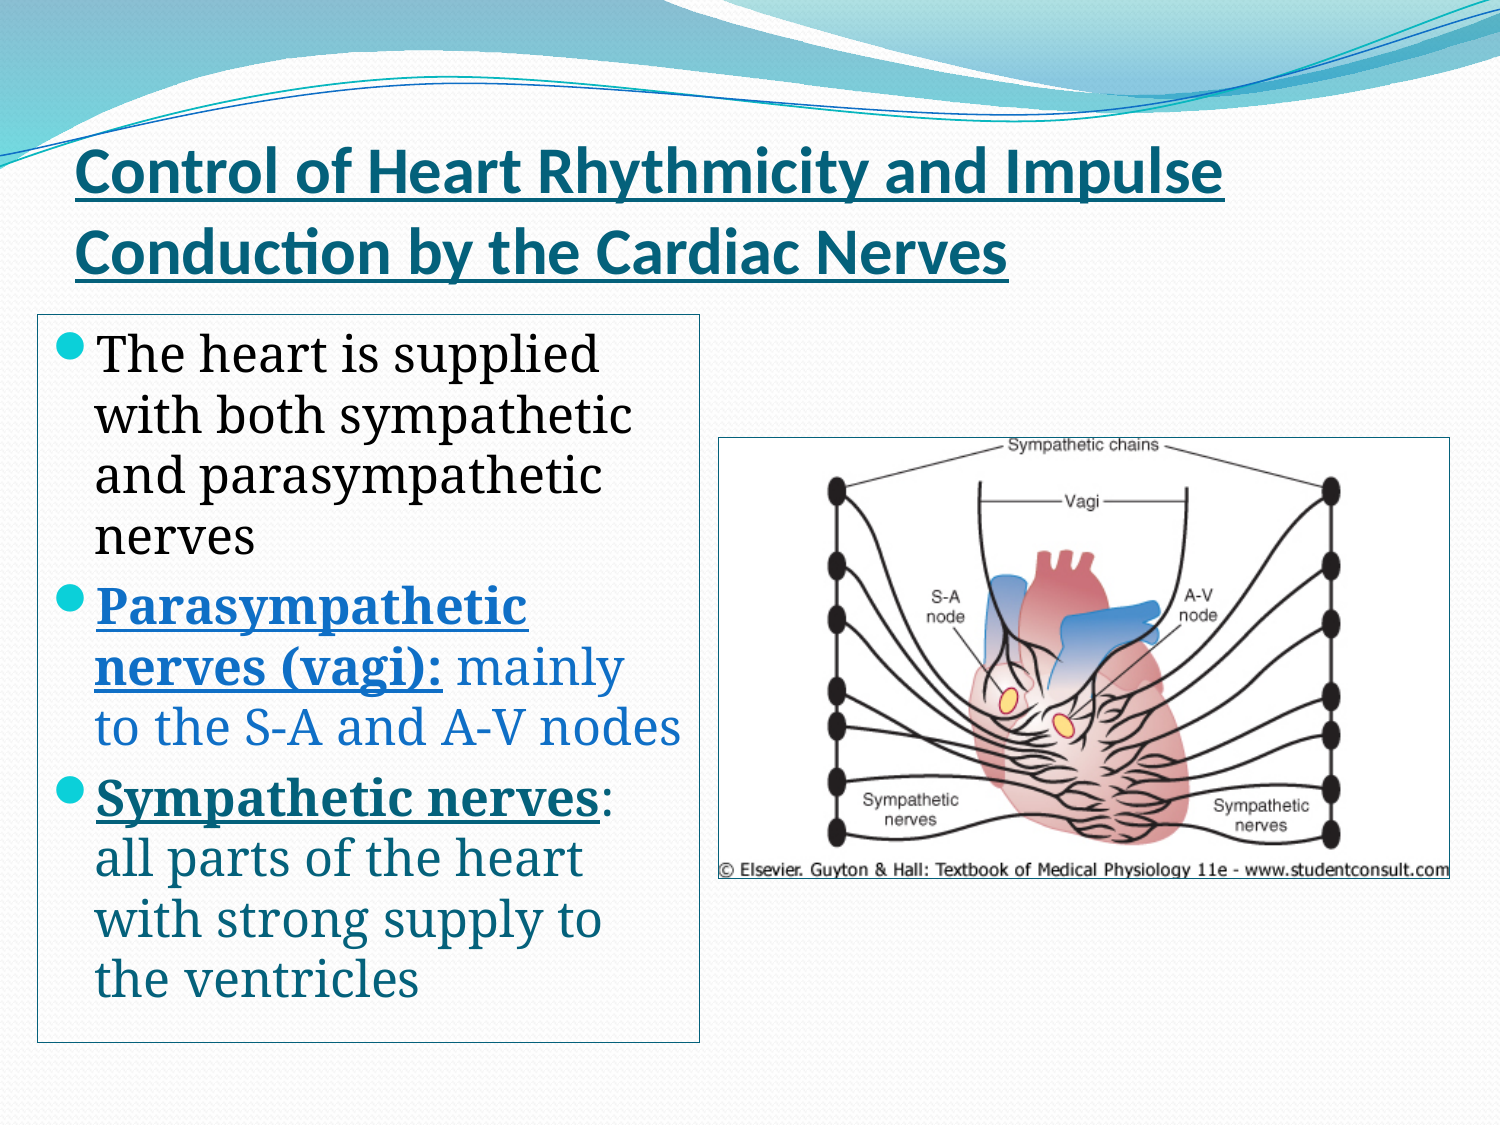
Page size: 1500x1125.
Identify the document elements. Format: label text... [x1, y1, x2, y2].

list The heart is supplied with both sympathetic and parasympathetic nerves Parasympathetic nerves (vagi): mainly to the S-A and A-V nodes Sympathetic nerves: all parts of the heart with strong supply to the ventricles [37, 314, 700, 1043]
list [718, 437, 1451, 879]
title Control of Heart Rhythmicity and Impulse Conduction by the Cardiac Nerves [75, 99, 1425, 288]
